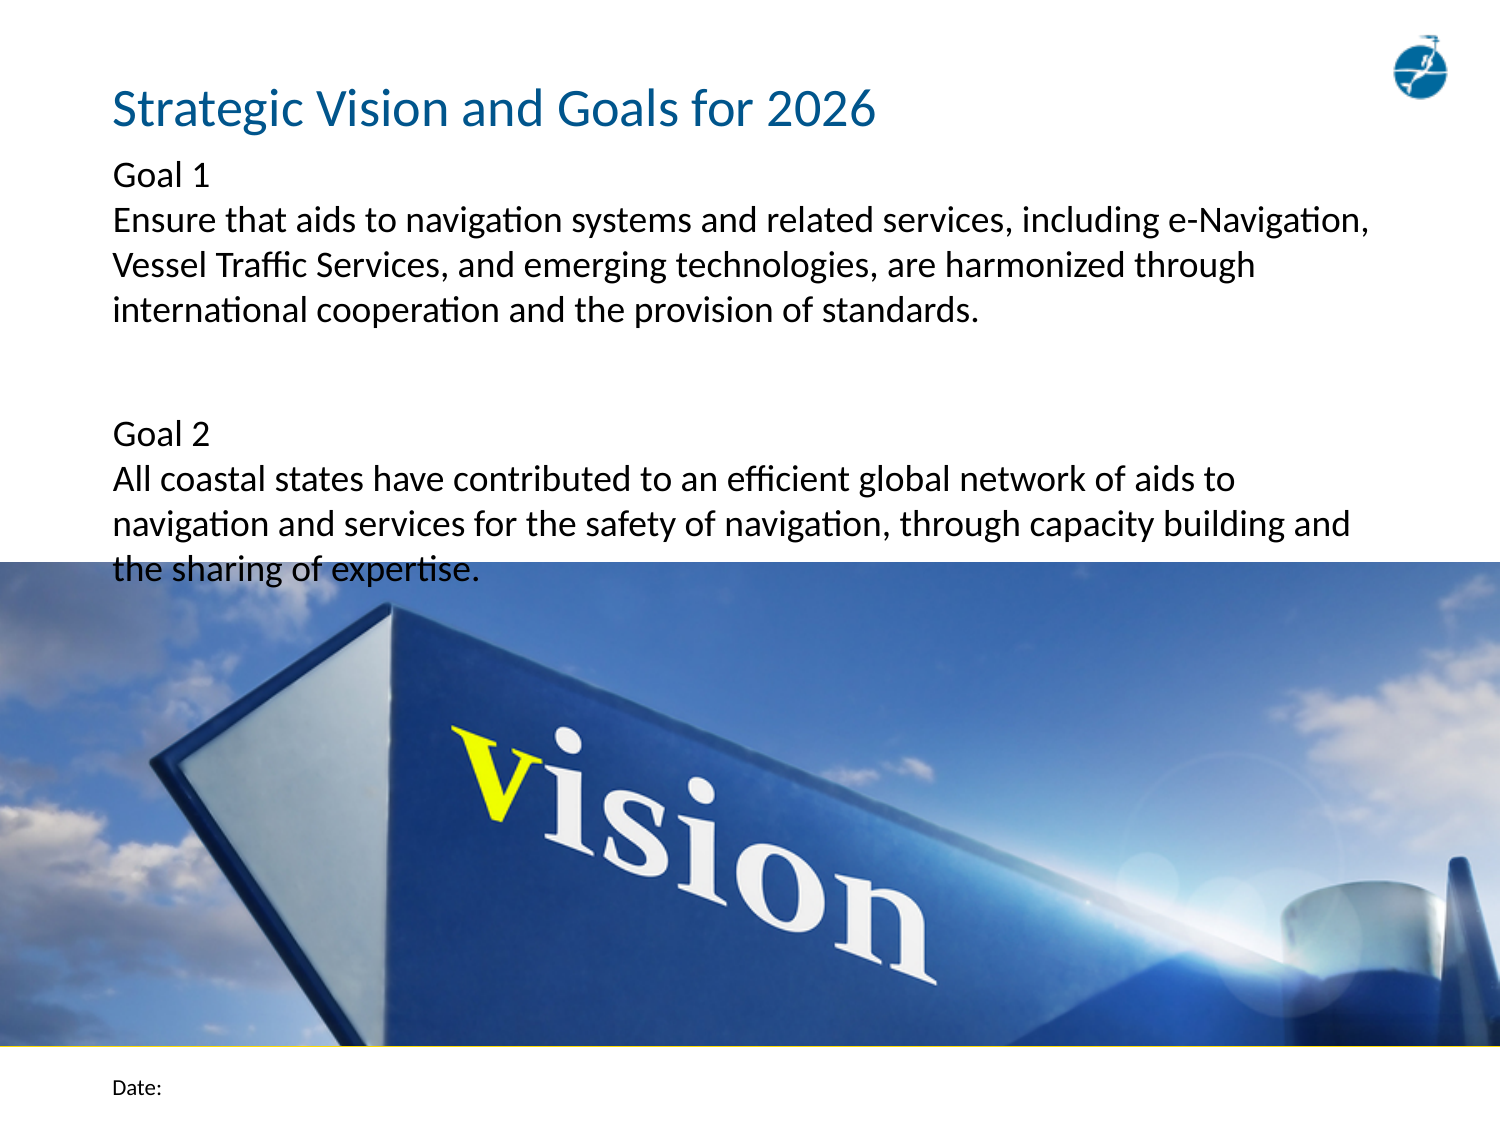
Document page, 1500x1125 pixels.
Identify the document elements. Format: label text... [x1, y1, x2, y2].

picture [0, 562, 1500, 1046]
list Goal 1 Ensure that aids to navigation systems and related services, including e-Navigation, Vessel Traffic Services, and emerging technologies, are harmonized through international cooperation and the provision of standards. Goal 2 All coastal states have contributed to an efficient global network of aids to navigation and services for the safety of navigation, through capacity building and the sharing of expertise. [112, 150, 1388, 557]
title Strategic Vision and Goals for 2026 [112, 0, 1388, 138]
slide_number Date: [112, 1055, 461, 1125]
